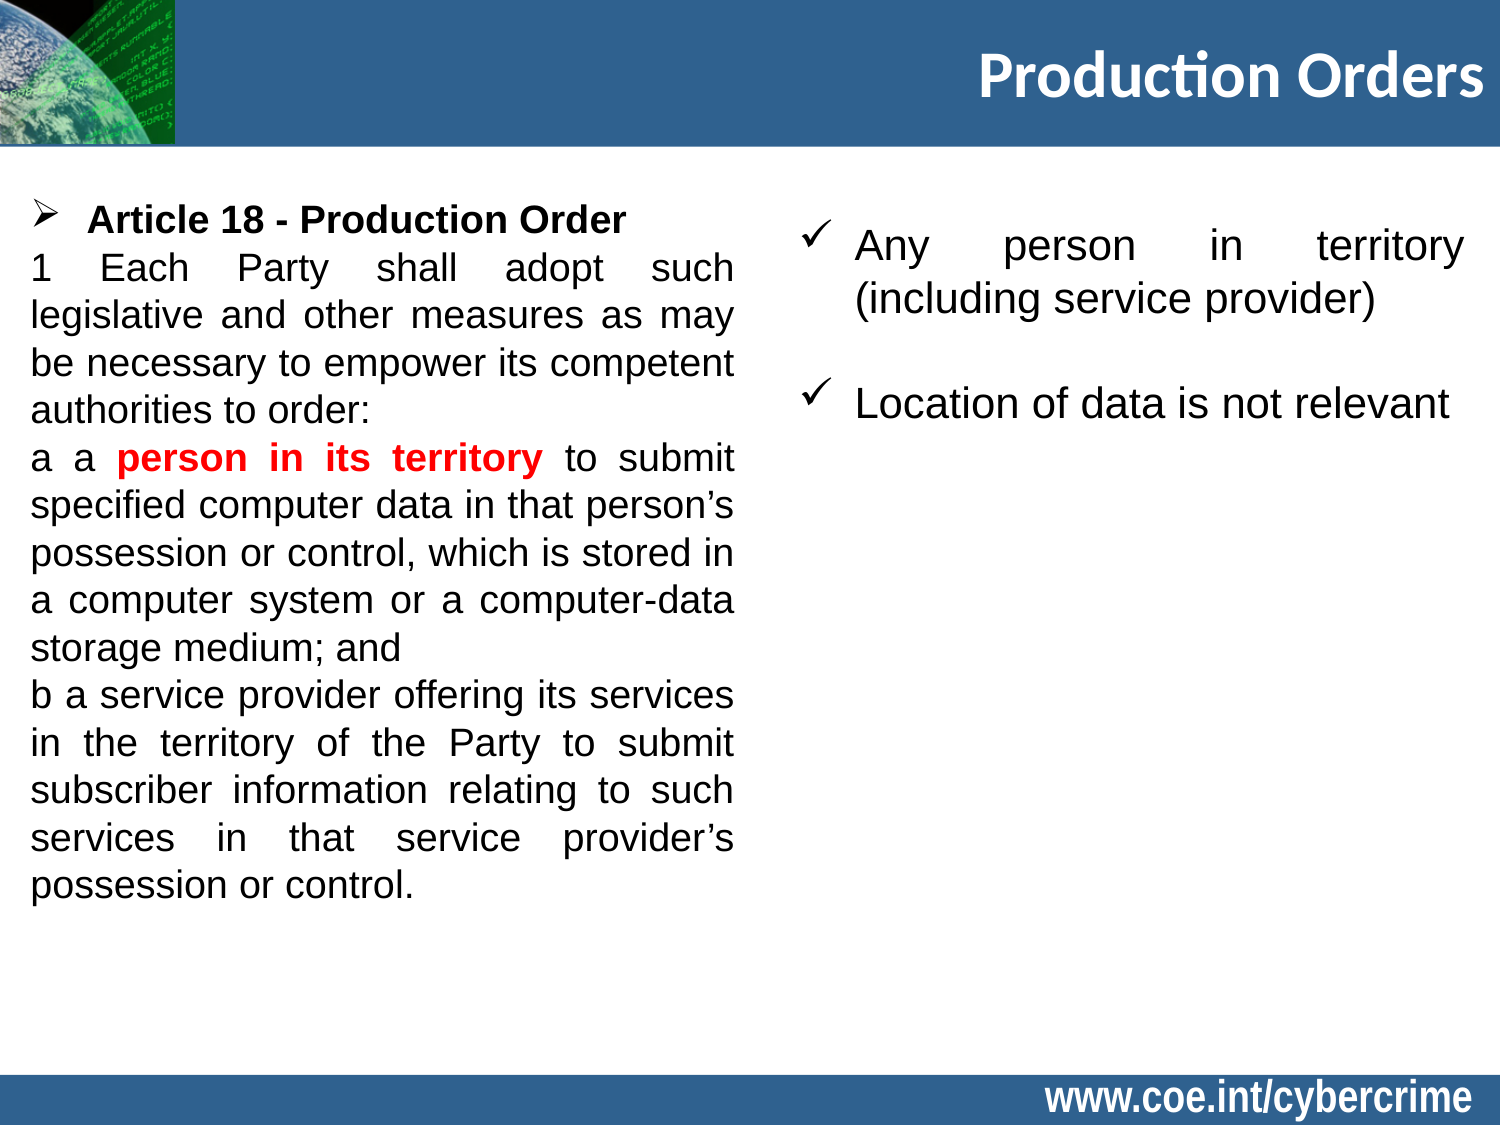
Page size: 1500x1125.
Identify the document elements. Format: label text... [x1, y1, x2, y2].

text_box Production Orders [177, 0, 1500, 149]
text_box Any person in territory (including service provider) Location of data is not relevant [783, 209, 1480, 487]
text_box [0, 1073, 1030, 1125]
text_box www.coe.int/cybercrime [1030, 1059, 1500, 1125]
text_box Article 18 - Production Order 1 Each Party shall adopt such legislative and other measures as may be necessary to empower its competent authorities to order: a a person in its territory to submit specified computer data in that person’s possession or control, which is stored in a computer system or a computer-data storage medium; and b a service provider offering its services in the territory of the Party to submit subscriber information relating to such services in that service provider’s possession or control. [15, 186, 750, 914]
picture [0, 0, 175, 144]
